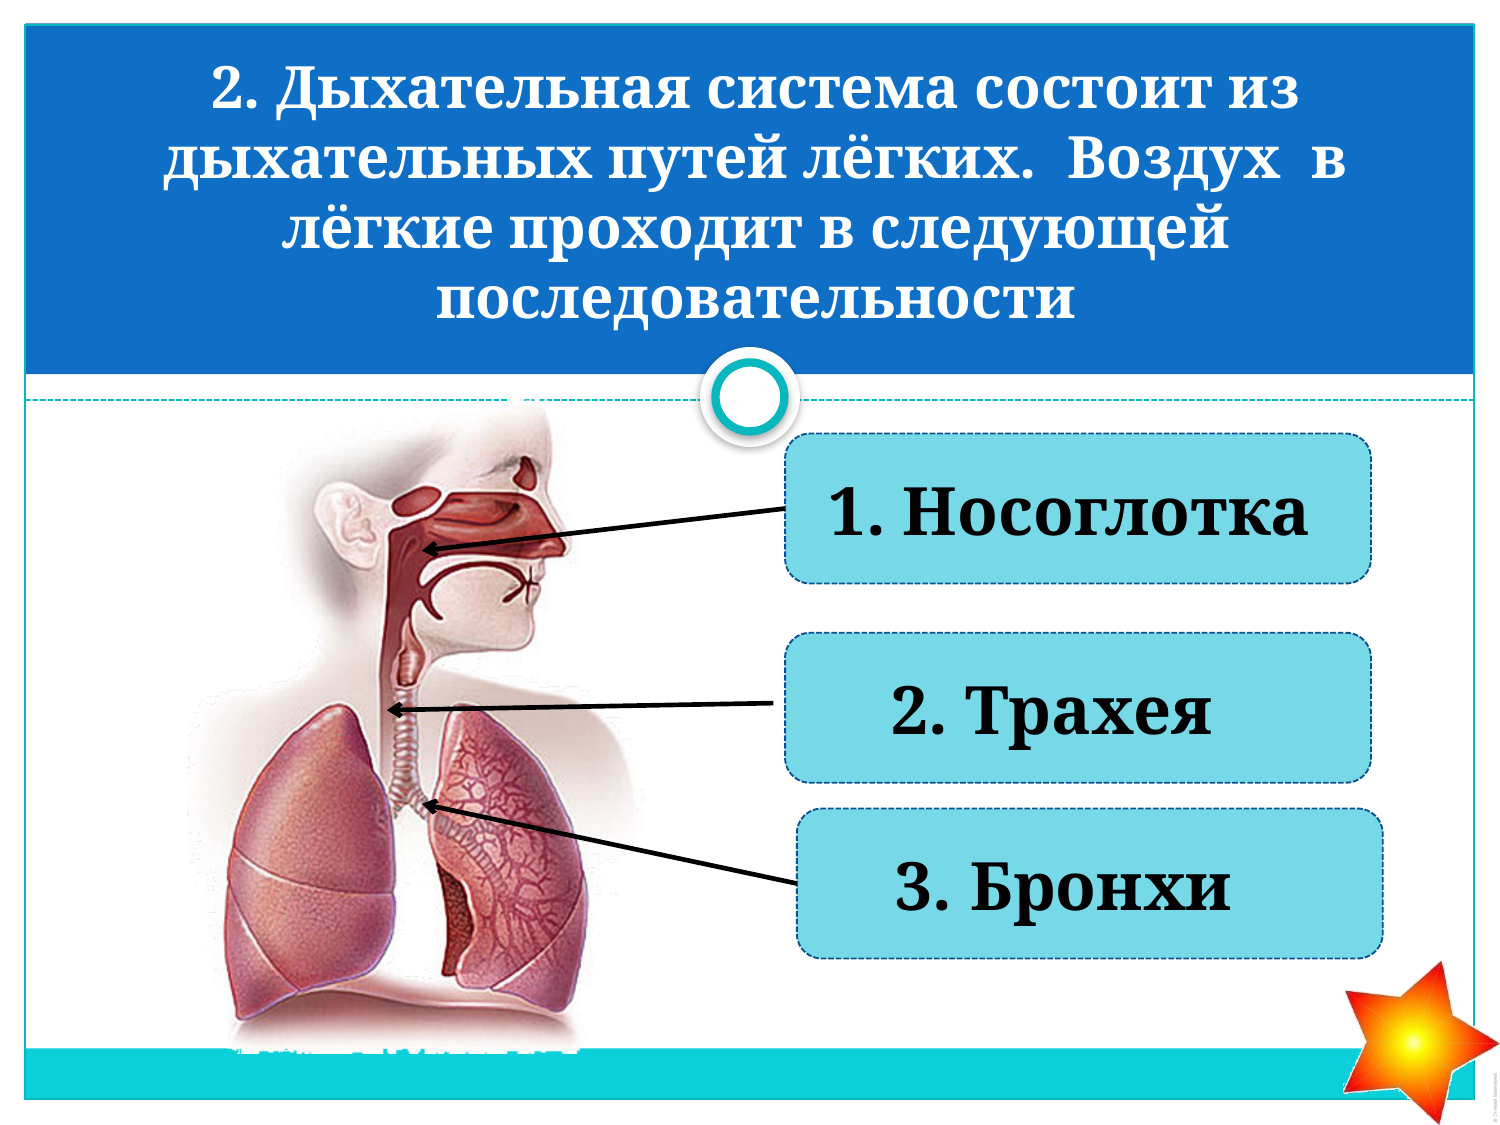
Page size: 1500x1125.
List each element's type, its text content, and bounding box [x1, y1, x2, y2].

text_box 3. Бронхи [795, 807, 1384, 960]
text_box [421, 508, 786, 551]
picture [1342, 960, 1500, 1125]
title 2. Дыхательная система состоит из дыхательных путей лёгких. Воздух в лёгкие проходит в следующей последовательности [118, 87, 1394, 338]
picture [187, 398, 647, 1054]
text_box 2. Трахея [784, 631, 1372, 784]
text_box 1. Носоглотка [784, 432, 1372, 585]
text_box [421, 803, 798, 884]
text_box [386, 702, 774, 711]
